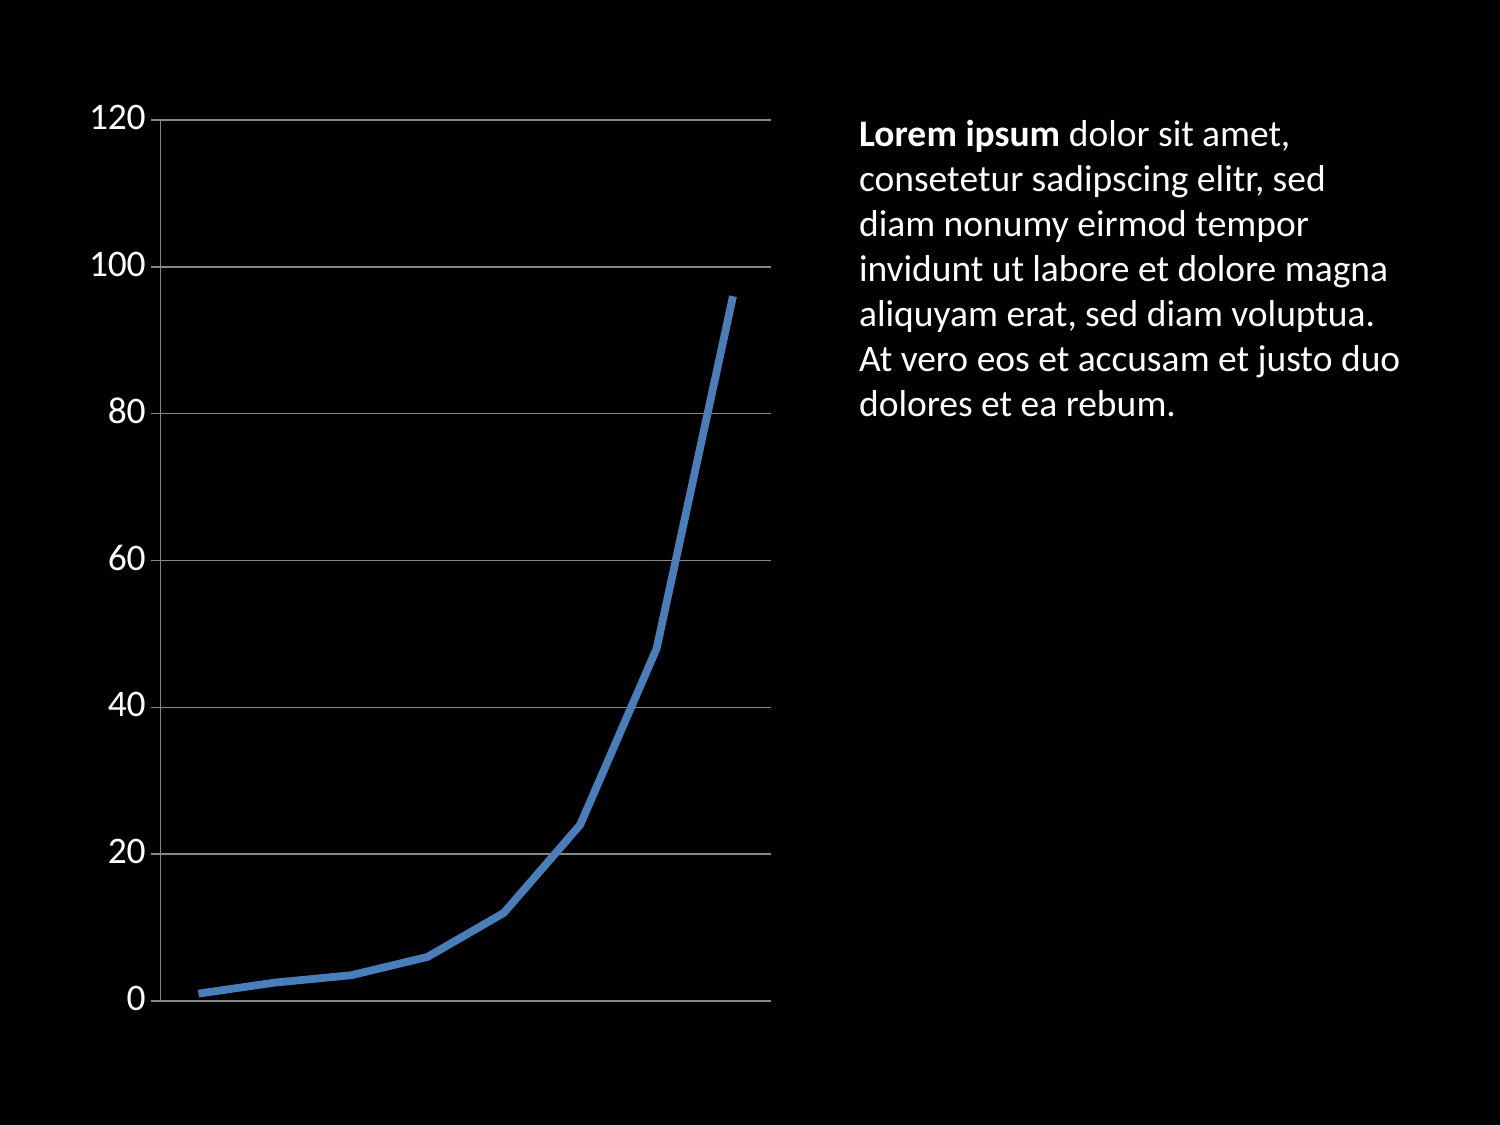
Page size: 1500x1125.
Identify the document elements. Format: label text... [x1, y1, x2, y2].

text_box Lorem ipsum dolor sit amet, consetetur sadipscing elitr, sed diam nonumy eirmod tempor invidunt ut labore et dolore magna aliquyam erat, sed diam voluptua. At vero eos et accusam et justo duo dolores et ea rebum. [844, 101, 1424, 432]
chart [74, 81, 786, 1040]
